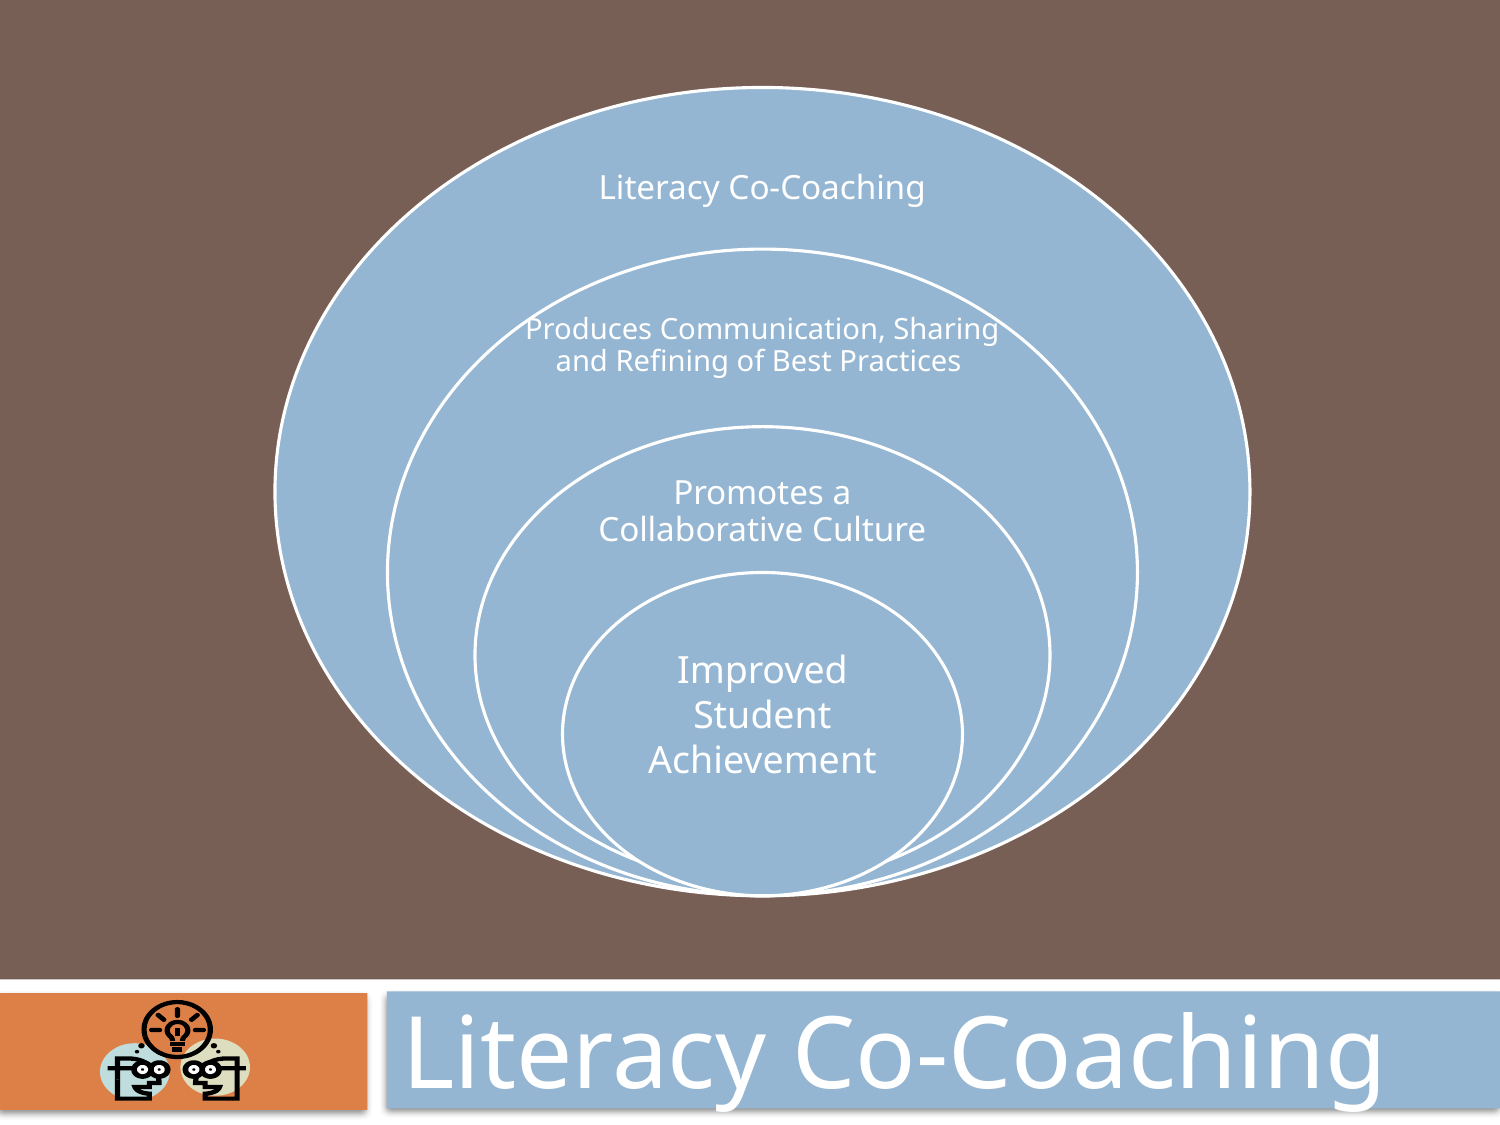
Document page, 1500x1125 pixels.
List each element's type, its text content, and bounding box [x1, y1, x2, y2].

subtitle Literacy Co-Coaching [387, 992, 1488, 1105]
picture [99, 999, 251, 1102]
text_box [187, 87, 1338, 897]
